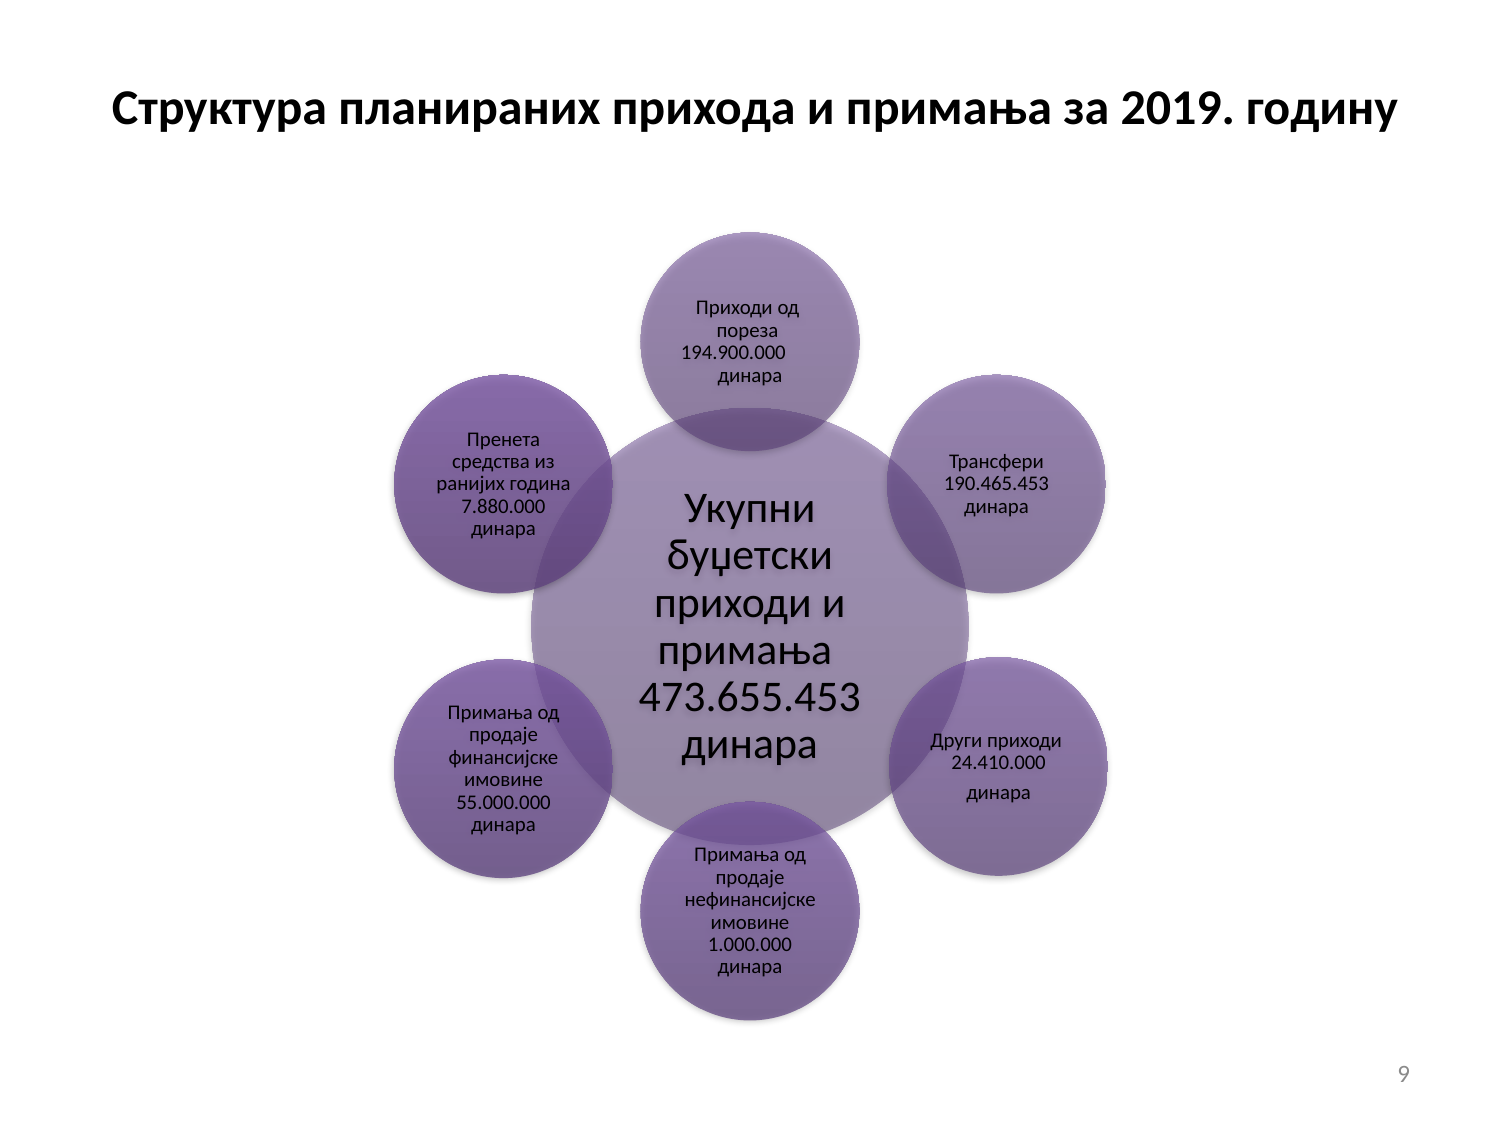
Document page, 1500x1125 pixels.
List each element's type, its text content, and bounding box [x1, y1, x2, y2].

title Структура планираних прихода и примања за 2019. годину [80, 40, 1431, 169]
slide_number 9 [1074, 1042, 1425, 1103]
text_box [203, 232, 1297, 1021]
